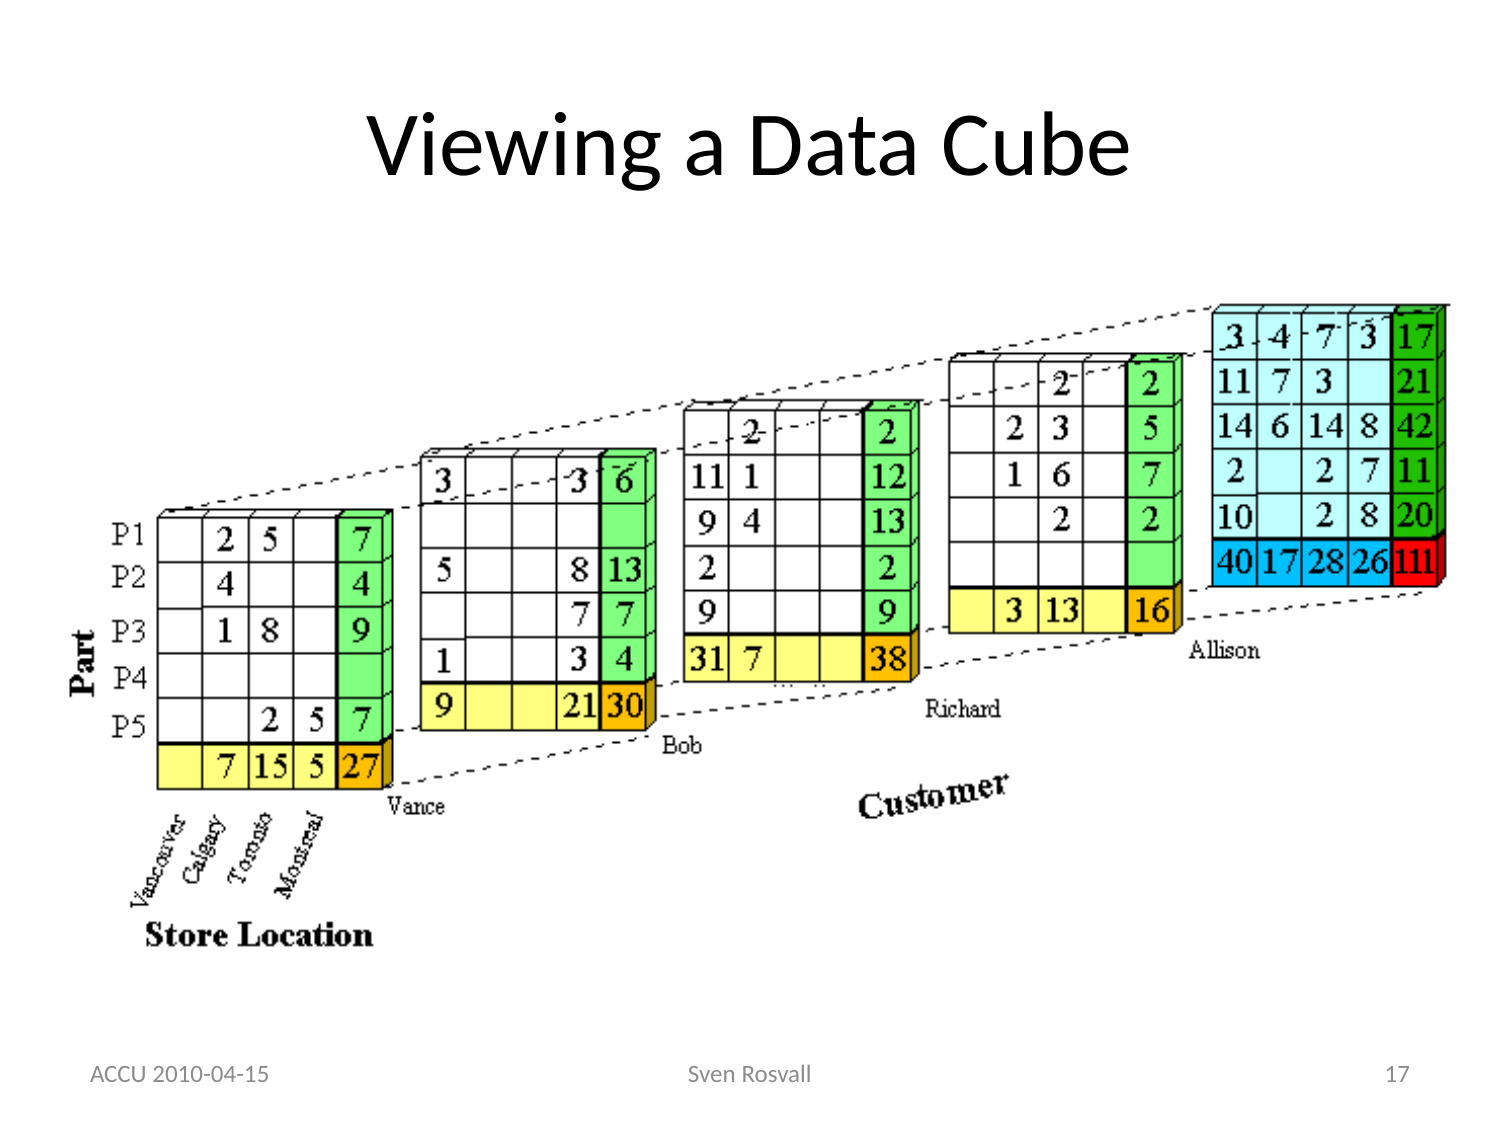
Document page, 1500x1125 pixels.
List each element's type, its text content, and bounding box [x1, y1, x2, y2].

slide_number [75, 1042, 425, 1103]
slide_number 17 [1074, 1042, 1425, 1103]
title Viewing a Data Cube [75, 45, 1425, 233]
footer Sven Rosvall [512, 1042, 988, 1103]
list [59, 274, 1467, 976]
